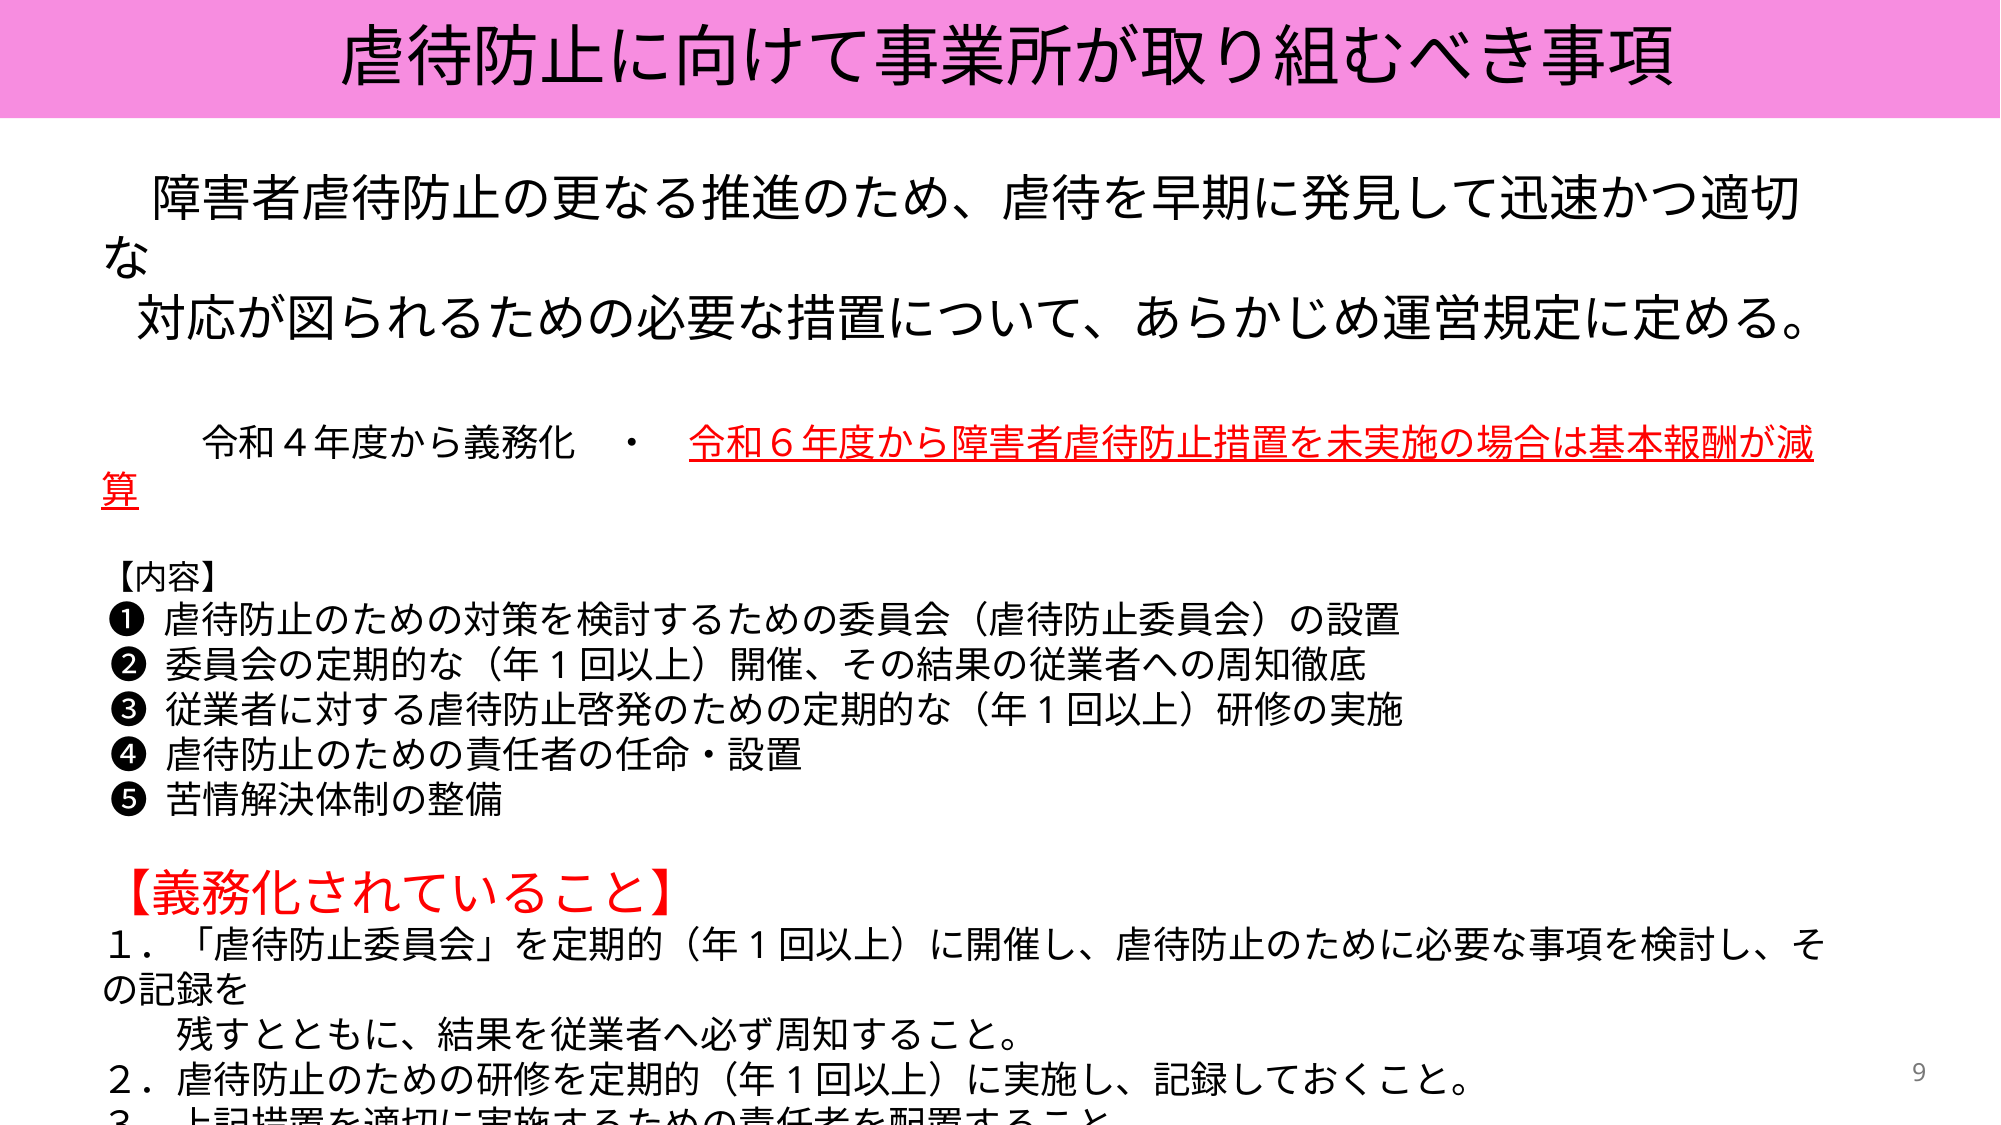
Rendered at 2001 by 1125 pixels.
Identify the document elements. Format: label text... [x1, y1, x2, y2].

text_box 障害者虐待防止の更なる推進のため、虐待を早期に発見して迅速かつ適切な 対応が図られるための必要な措置について、あらかじめ運営規定に定める。 令和４年度から義務化 ・ 令和６年度から障害者虐待防止措置を未実施の場合は基本報酬が減算 【内容】 ❶ 虐待防止のための対策を検討するための委員会（虐待防止委員会）の設置 ❷ 委員会の定期的な（年1回以上）開催、その結果の従業者への周知徹底 ❸ 従業者に対する虐待防止啓発のための定期的な（年1回以上）研修の実施 ❹ 虐待防止のための責任者の任命・設置 ❺ 苦情解決体制の整備 【義務化されていること】 １．「虐待防止委員会」を定期的（年1回以上）に開催し、虐待防止のために必要な事項を検討し、その記録を 残すとともに、結果を従業者へ必ず周知すること。 ２．虐待防止のための研修を定期的（年1回以上）に実施し、記録しておくこと。 ３．上記措置を適切に実施するための責任者を配置すること。 等 上記対応ができていない場合は減算（所定単位数の1％）になります。 [86, 159, 1860, 1125]
slide_number 9 [1859, 1043, 1942, 1104]
text_box 虐待防止に向けて事業所が取り組むべき事項 [0, 0, 2000, 119]
